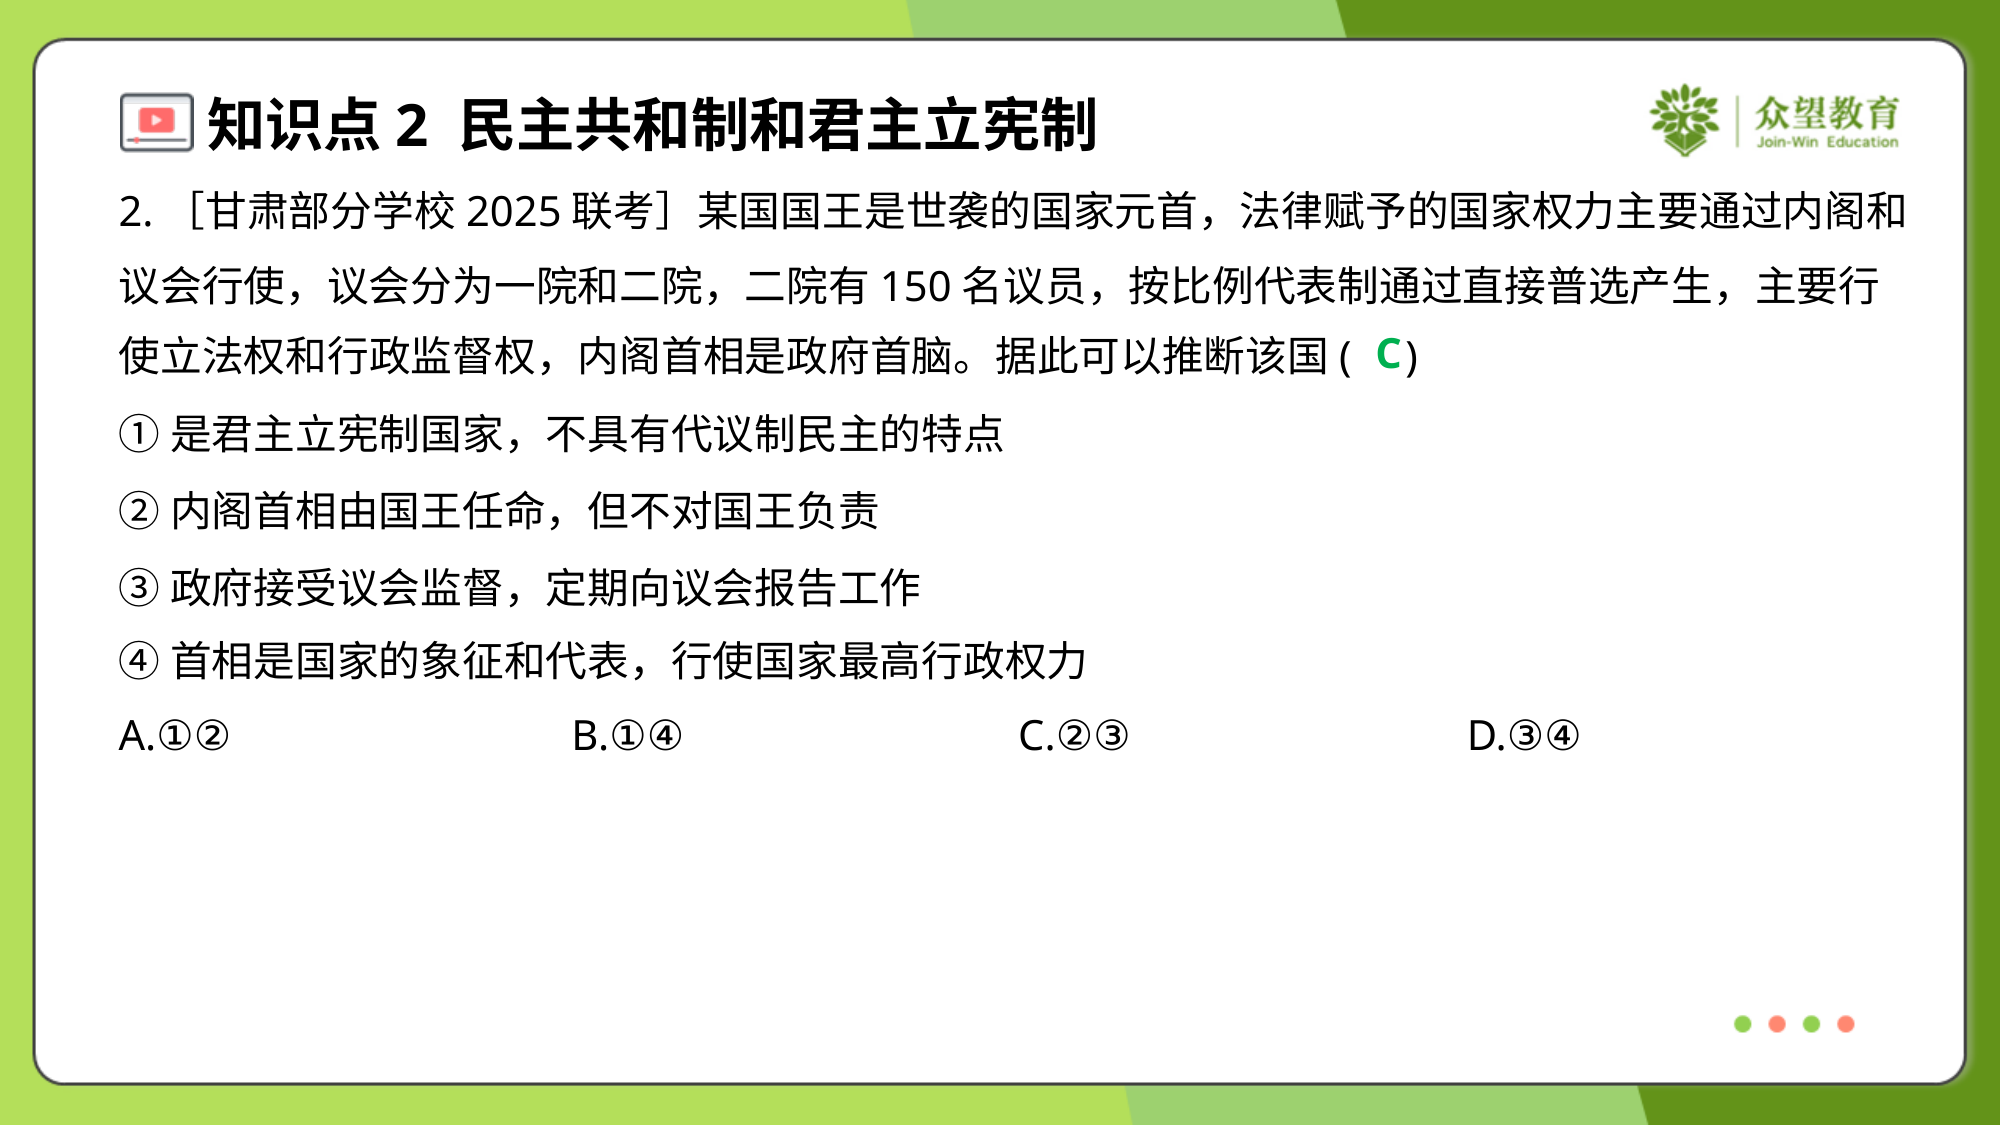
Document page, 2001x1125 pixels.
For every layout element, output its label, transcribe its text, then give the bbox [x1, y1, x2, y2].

text_box ①是君主立宪制国家，不具有代议制民主的特点 ②内阁首相由国王任命，但不对国王负责 ③政府接受议会监督，定期向议会报告工作 ④首相是国家的象征和代表，行使国家最高行政权力 [118, 382, 1883, 678]
text_box A.①② B.①④ C.②③ D.③④ [118, 684, 1883, 751]
text_box C [1359, 306, 1418, 371]
picture [0, 0, 2000, 1125]
text_box 2.［甘肃部分学校2025联考］某国国王是世袭的国家元首，法律赋予的国家权力主要通过内阁和 议会行使，议会分为一院和二院，二院有150名议员，按比例代表制通过直接普选产生，主要行 使立法权和行政监督权，内阁首相是政府首脑。据此可以推断该国( ) [118, 159, 1883, 373]
